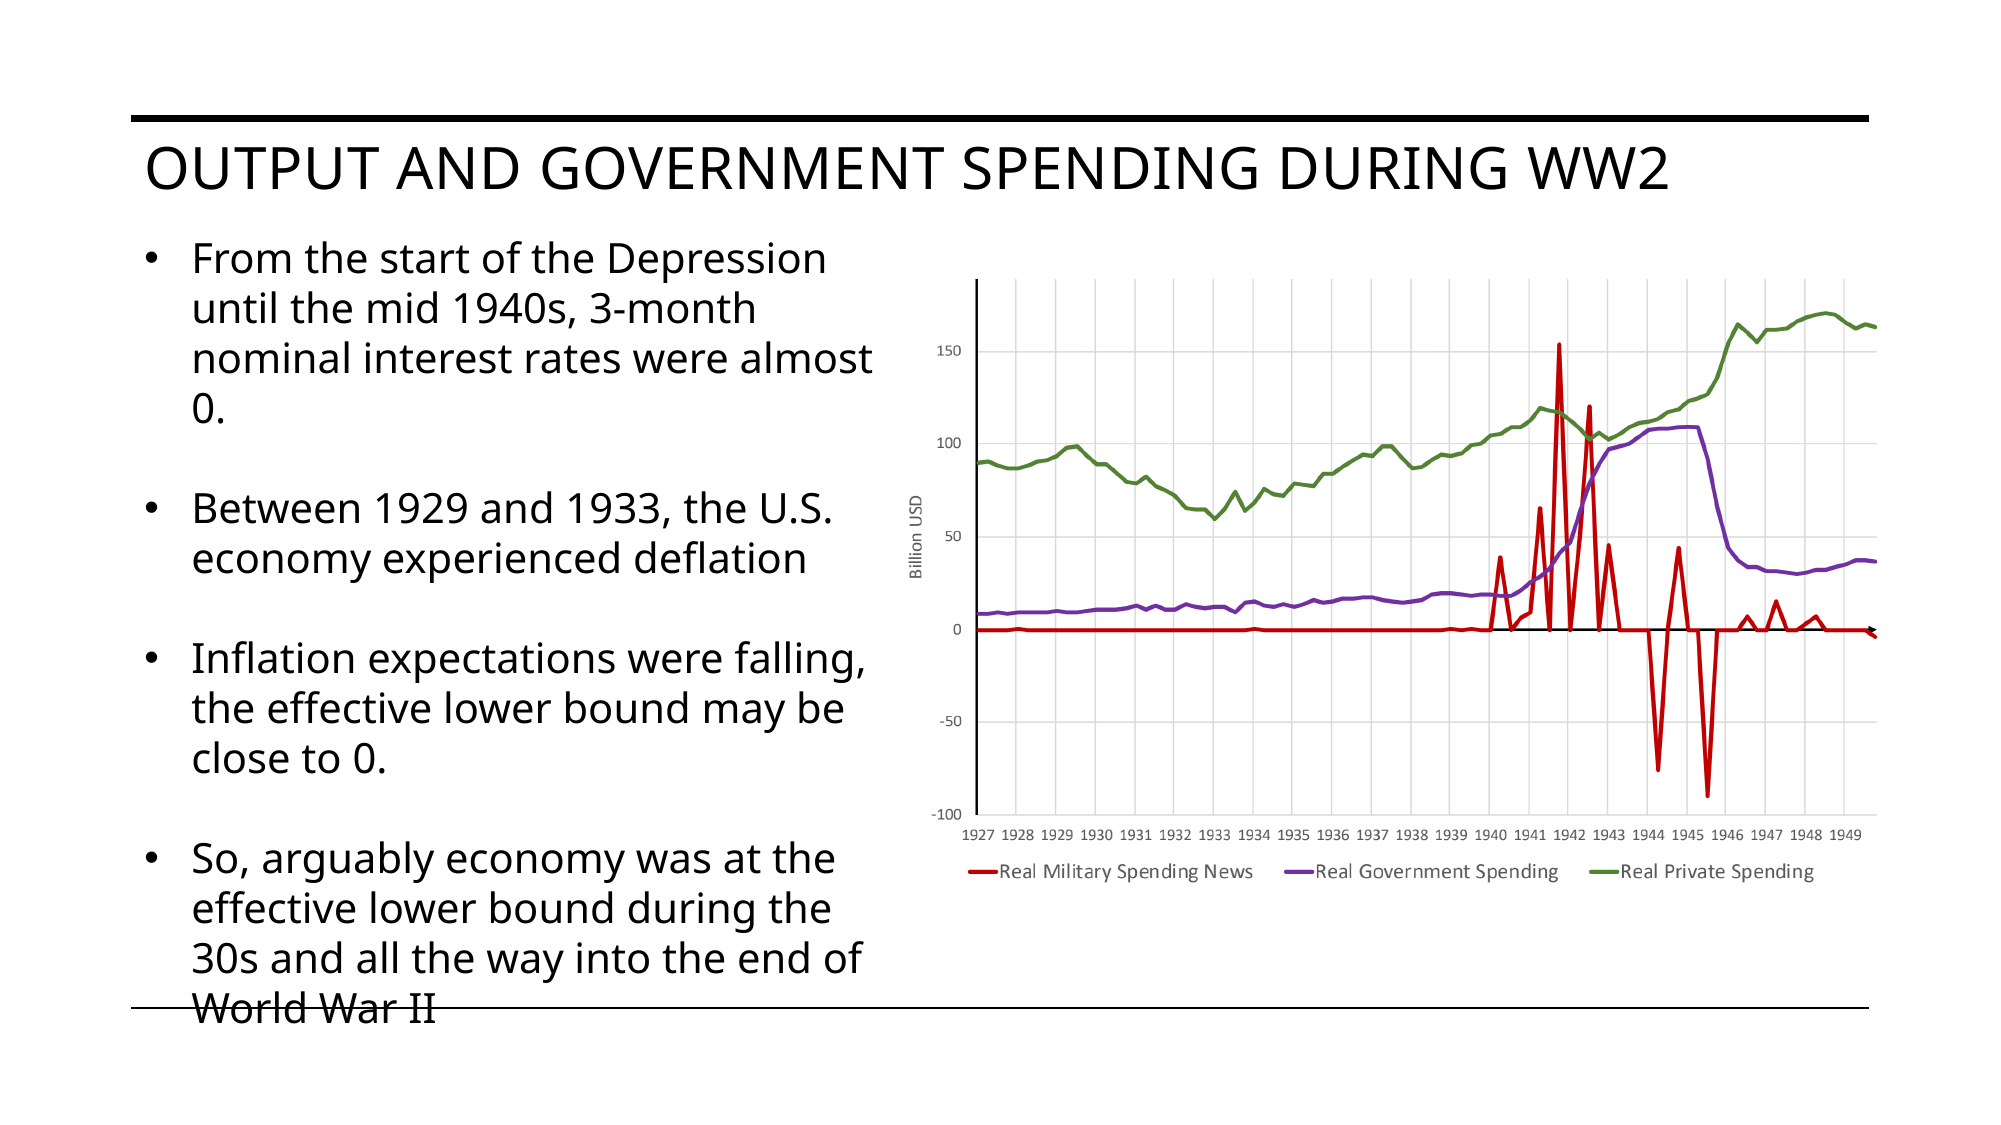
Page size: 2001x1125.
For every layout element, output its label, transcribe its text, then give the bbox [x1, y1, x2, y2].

picture [897, 279, 1884, 886]
list From the start of the Depression until the mid 1940s, 3-month nominal interest rates were almost 0. Between 1929 and 1933, the U.S. economy experienced deflation Inflation expectations were falling, the effective lower bound may be close to 0. So, arguably economy was at the effective lower bound during the 30s and all the way into the end of World War II [129, 224, 898, 967]
title Output and government spending during WW2 [129, 123, 1798, 225]
